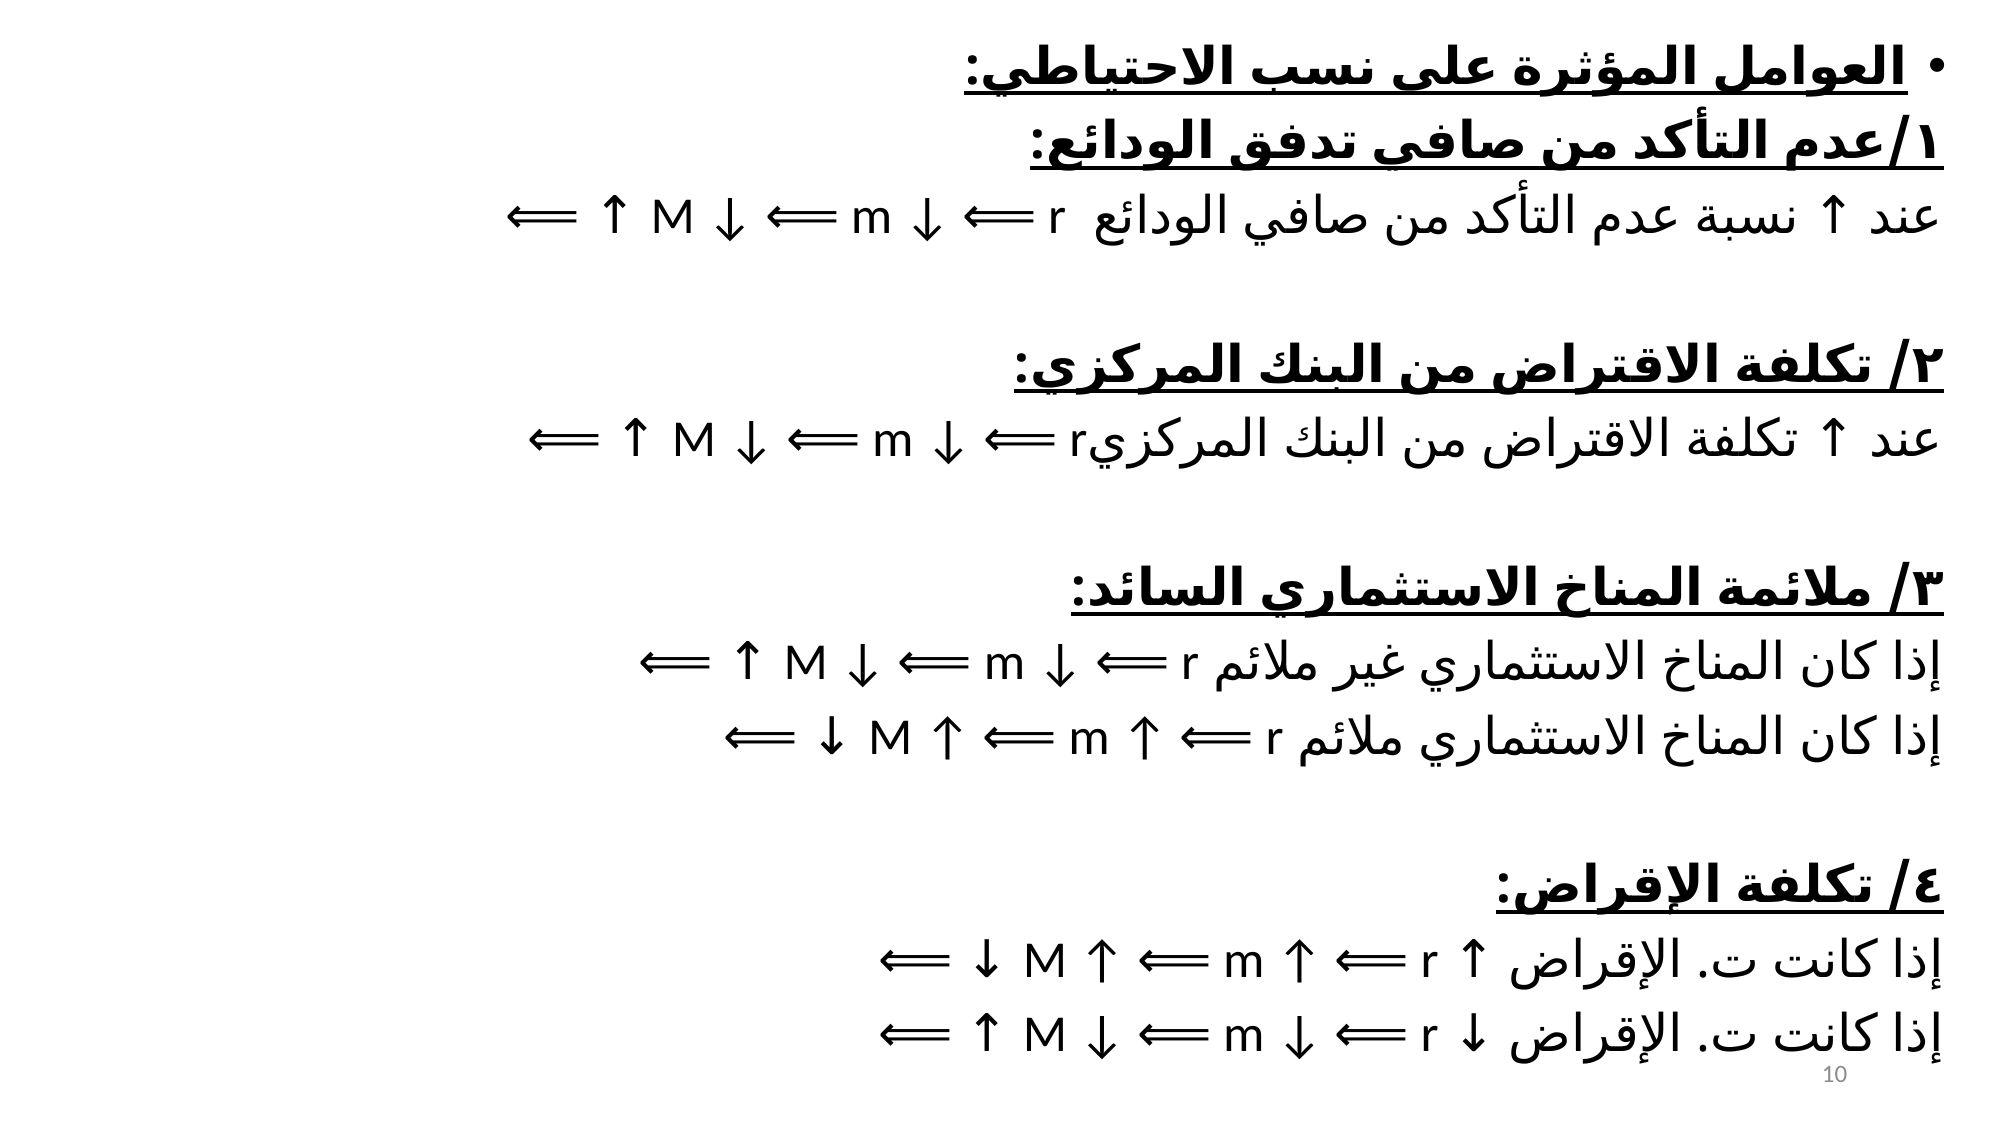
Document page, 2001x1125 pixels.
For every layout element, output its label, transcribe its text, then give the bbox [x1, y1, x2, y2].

slide_number 10 [1412, 1042, 1863, 1103]
list العوامل المؤثرة على نسب الاحتياطي: ١/عدم التأكد من صافي تدفق الودائع: عند ↑ نسبة عدم التأكد من صافي الودائع M ↓ ⟸ m ↓ ⟸ r ↑ ⟸ ٢/ تكلفة الاقتراض من البنك المركزي: عند ↑ تكلفة الاقتراض من البنك المركزيM ↓ ⟸ m ↓ ⟸ r ↑ ⟸ ٣/ ملائمة المناخ الاستثماري السائد: إذا كان المناخ الاستثماري غير ملائم M ↓ ⟸ m ↓ ⟸ r ↑ ⟸ إذا كان المناخ الاستثماري ملائم M ↑ ⟸ m ↑ ⟸ r ↓ ⟸ ٤/ تكلفة الإقراض: إذا كانت ت. الإقراض ↑ M ↑ ⟸ m ↑ ⟸ r ↓ ⟸ إذا كانت ت. الإقراض ↓ M ↓ ⟸ m ↓ ⟸ r ↑ ⟸ [53, 32, 1960, 1076]
